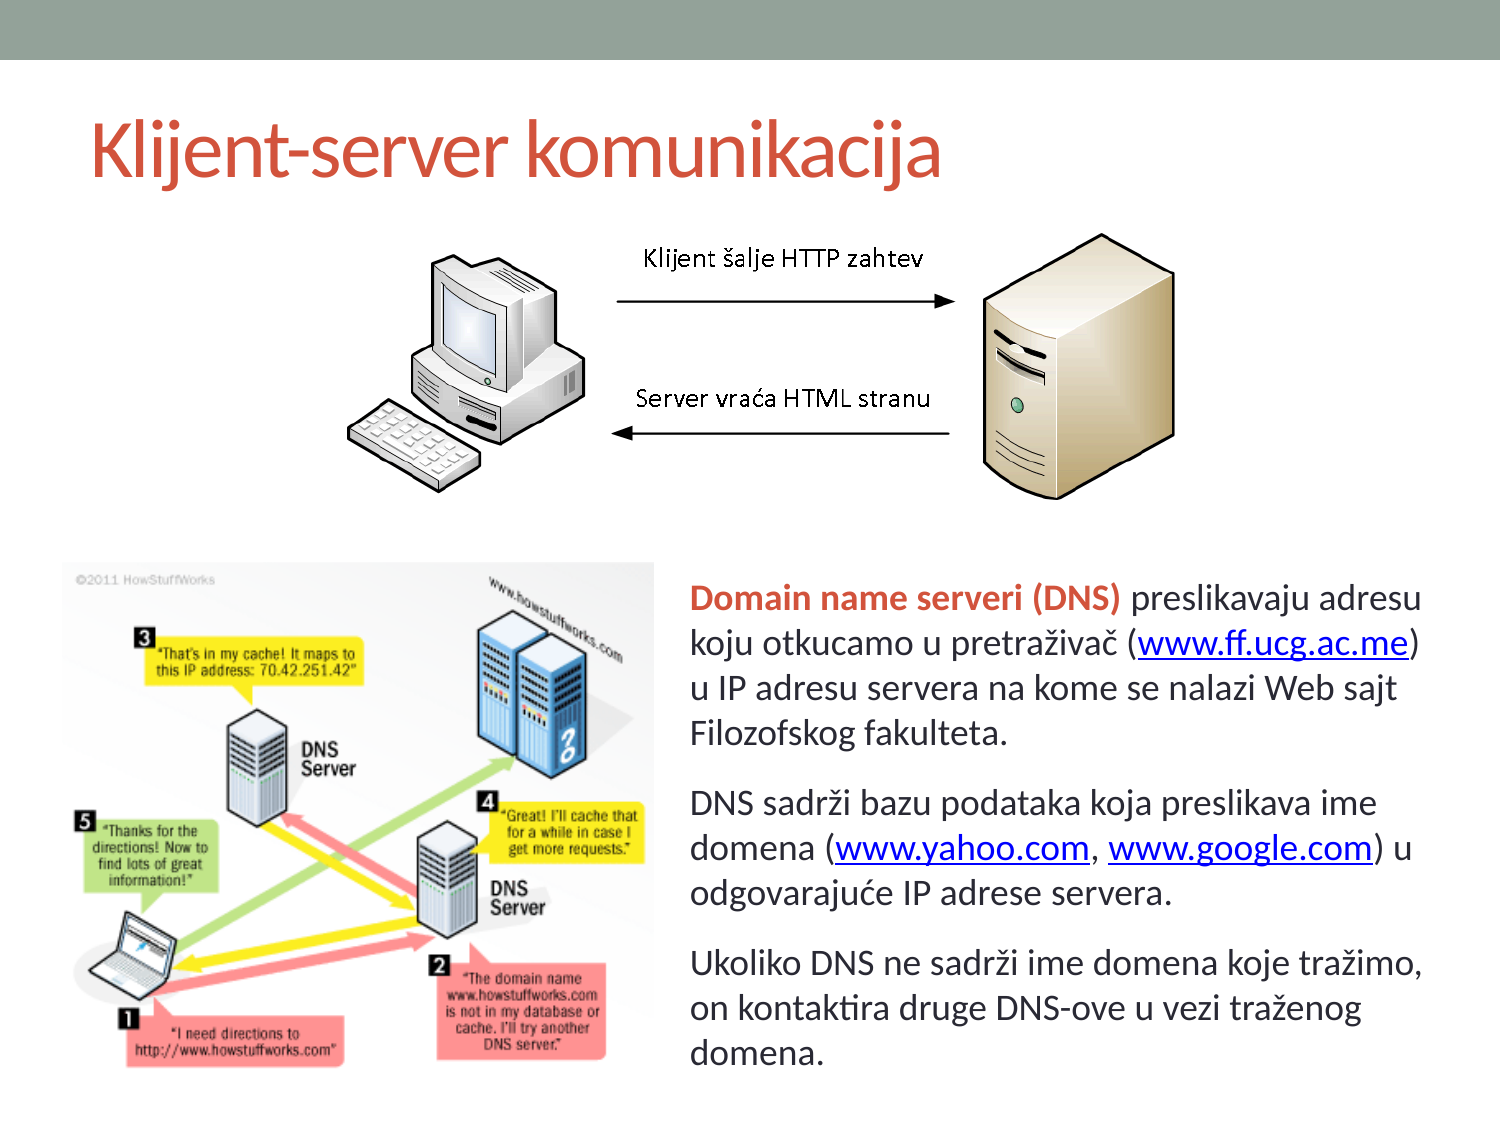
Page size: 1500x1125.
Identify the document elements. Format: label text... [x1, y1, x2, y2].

picture [345, 233, 1176, 501]
text_box Domain name serveri (DNS) preslikavaju adresu koju otkucamo u pretraživač (www.ff.ucg.ac.me) u IP adresu servera na kome se nalazi Web sajt Filozofskog fakulteta. DNS sadrži bazu podataka koja preslikava ime domena (www.yahoo.com, www.google.com) u odgovarajuće IP adrese servera. Ukoliko DNS ne sadrži ime domena koje tražimo, on kontaktira druge DNS-ove u vezi traženog domena. [675, 565, 1463, 1081]
picture [62, 562, 654, 1088]
title Klijent-server komunikacija [75, 62, 1425, 225]
